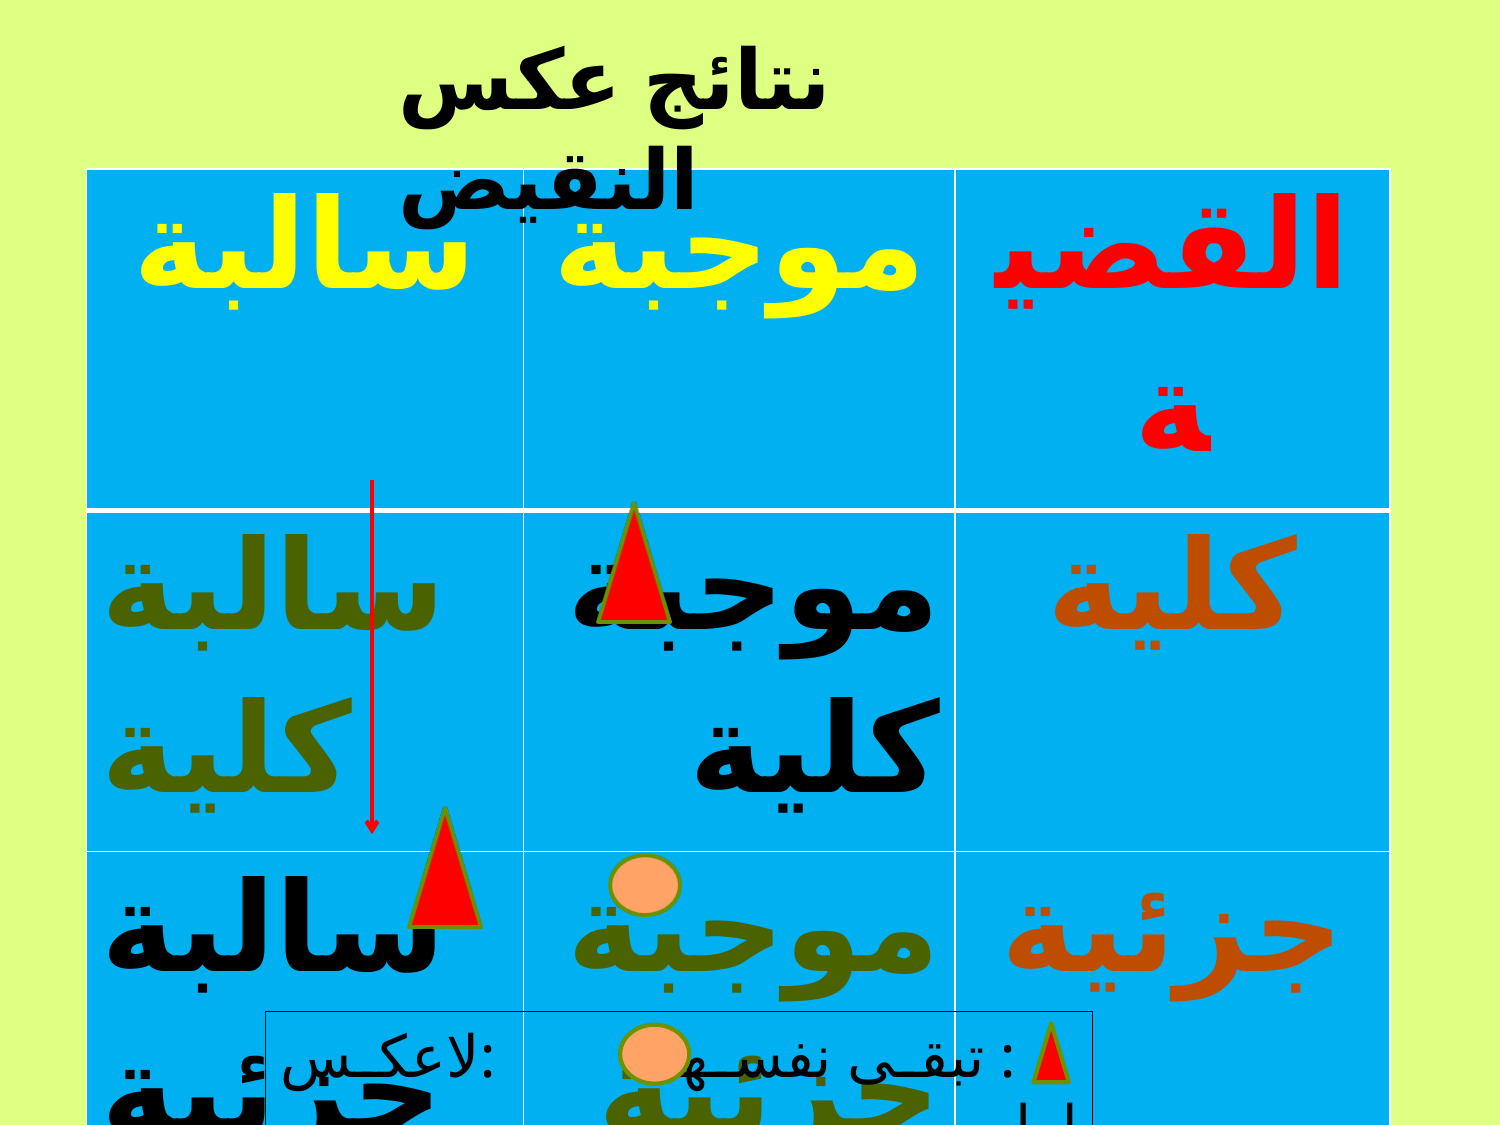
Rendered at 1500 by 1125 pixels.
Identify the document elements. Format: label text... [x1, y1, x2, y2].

table_header سالبة [87, 170, 523, 508]
table_cell سالبة كلية [87, 513, 523, 851]
text_box [617, 1022, 692, 1086]
picture [609, 854, 681, 916]
table_cell موجبة كلية [524, 513, 954, 851]
table_cell جزئية [956, 852, 1389, 1125]
table_header موجبة [524, 234, 954, 508]
table_cell كلية [956, 513, 1389, 851]
text_box [1031, 1021, 1071, 1085]
table_cell موجبة جزئية [524, 852, 954, 1011]
text_box : تبقى نفسها :لاعكس لها [265, 1011, 1093, 1125]
table_header القضية [956, 170, 1389, 508]
table_cell سالبة جزئية [87, 852, 523, 1125]
picture [408, 807, 482, 929]
text_box نتائج عكس النقيض [383, 19, 1140, 234]
picture [596, 502, 672, 624]
picture [608, 908, 615, 915]
